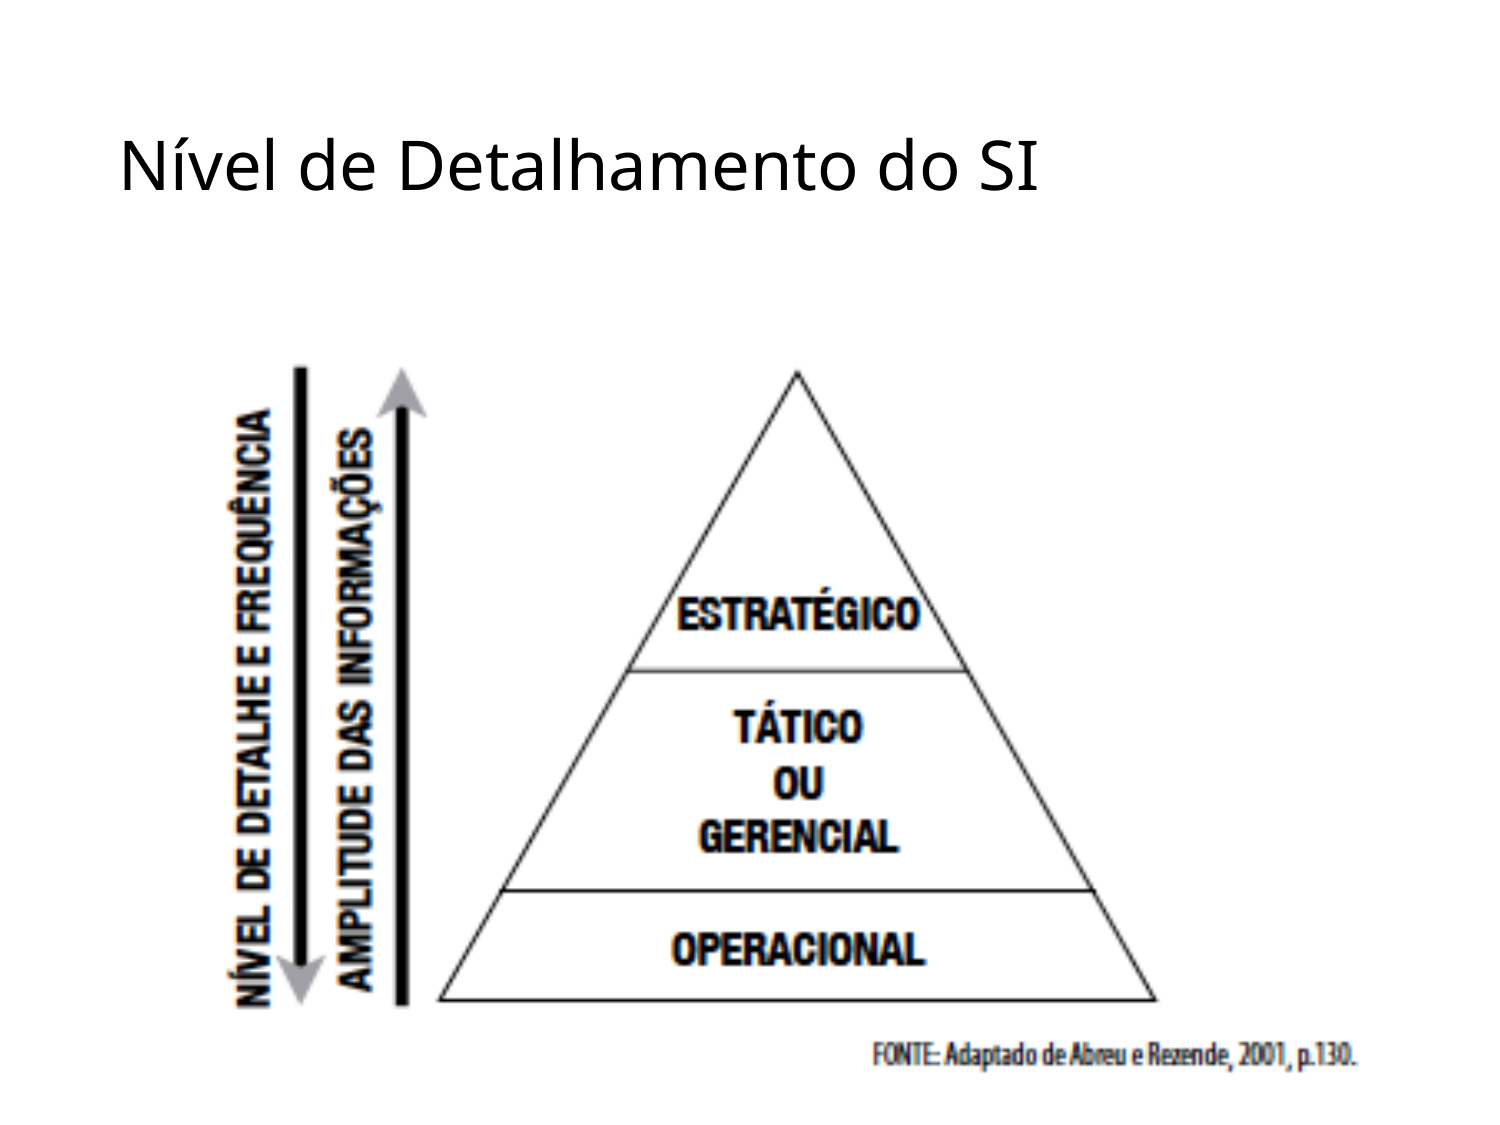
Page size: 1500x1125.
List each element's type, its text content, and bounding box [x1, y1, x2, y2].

picture [112, 329, 1376, 1083]
title Nível de Detalhamento do SI [103, 59, 1397, 278]
